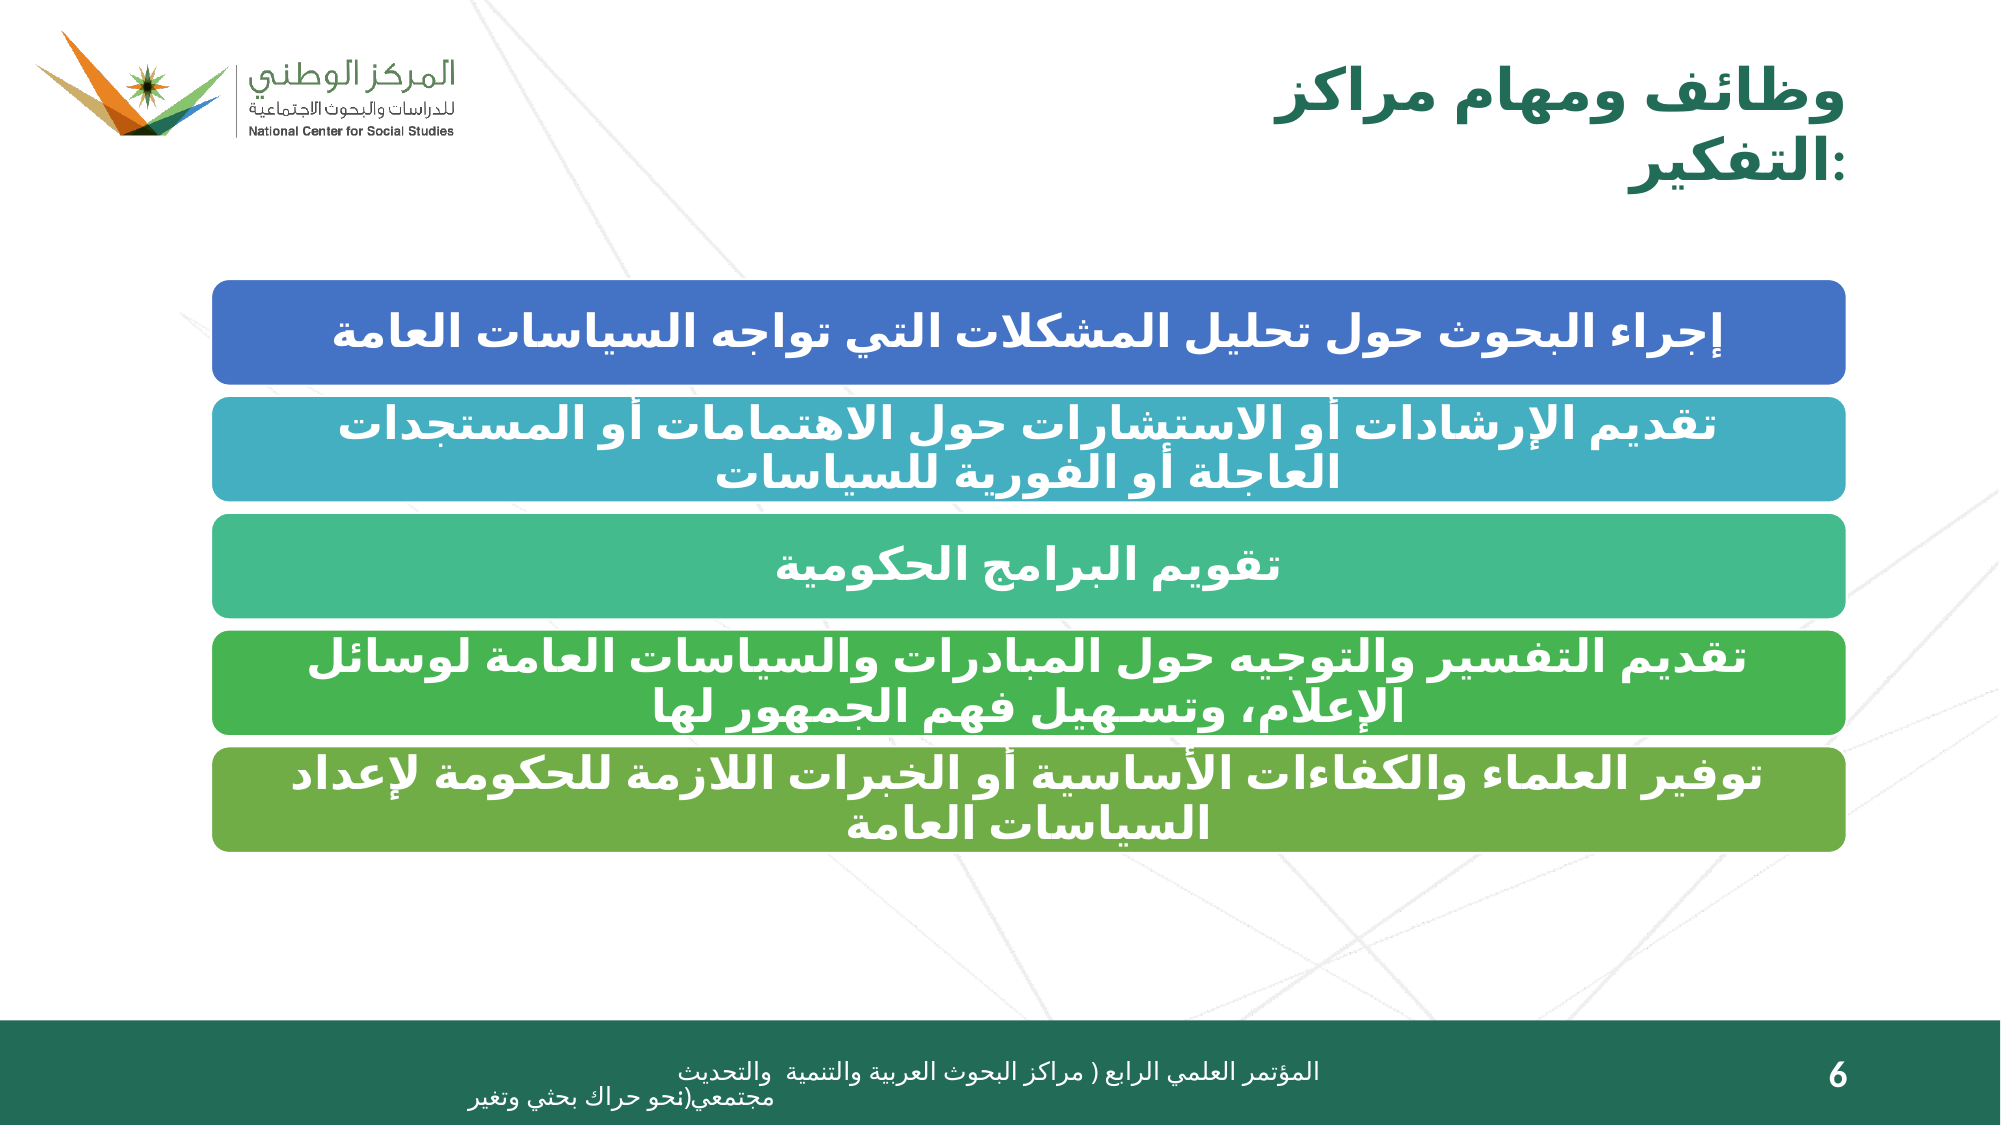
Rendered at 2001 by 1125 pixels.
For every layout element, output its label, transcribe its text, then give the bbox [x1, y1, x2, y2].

slide_number 6 [1412, 1042, 1863, 1103]
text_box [211, 746, 1847, 853]
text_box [211, 512, 1847, 620]
picture [18, 0, 1999, 1020]
footer المؤتمر العلمي الرابع ( مراكز البحوث العربية والتنمية والتحديث : نحو حراك بحثي وتغير مجتمعي) [662, 1042, 1338, 1103]
text_box وظائف ومهام مراكز التفكير: [1165, 44, 1863, 200]
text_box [211, 629, 1847, 737]
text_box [211, 395, 1847, 503]
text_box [211, 279, 1847, 386]
